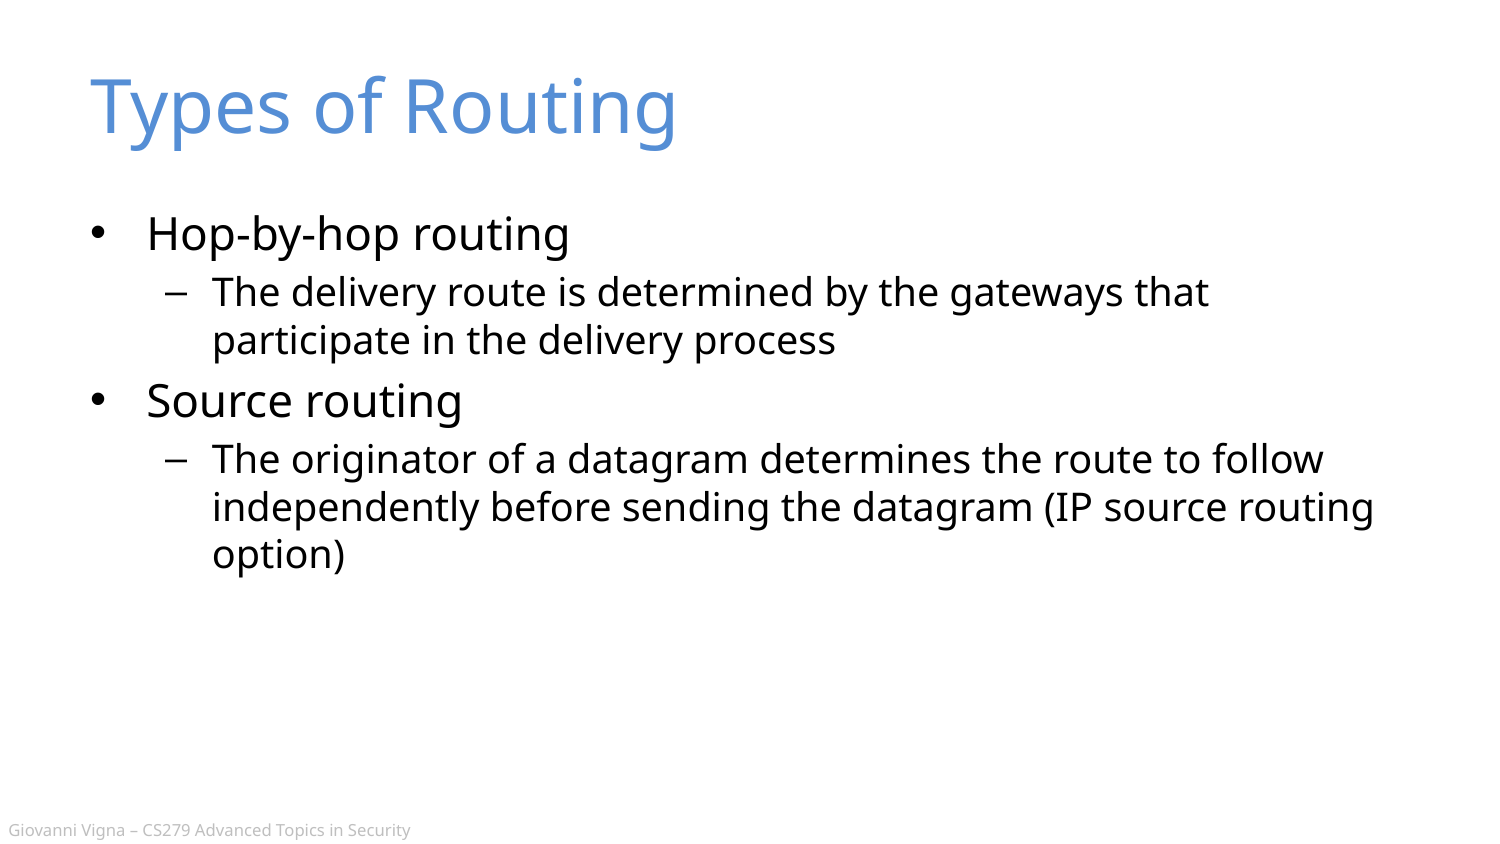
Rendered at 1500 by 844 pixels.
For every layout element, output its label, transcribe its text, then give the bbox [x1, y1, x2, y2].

title Types of Routing [75, 33, 1425, 175]
list Hop-by-hop routing The delivery route is determined by the gateways that participate in the delivery process Source routing The originator of a datagram determines the route to follow independently before sending the datagram (IP source routing option) [75, 196, 1425, 813]
